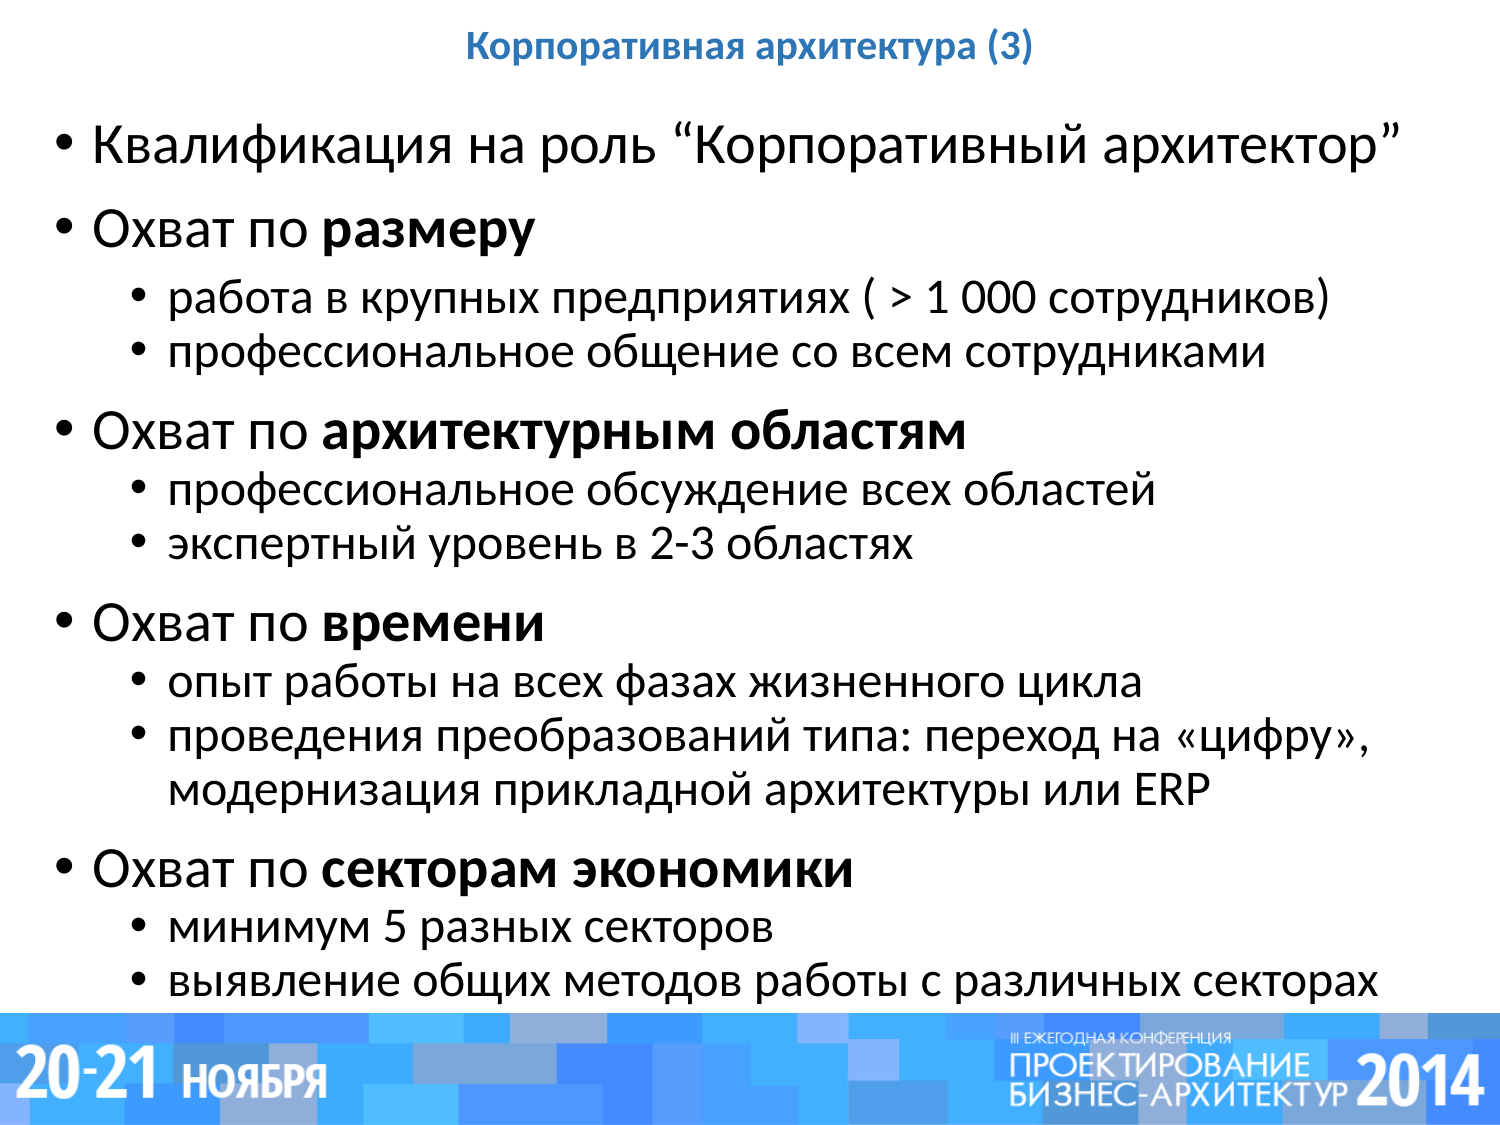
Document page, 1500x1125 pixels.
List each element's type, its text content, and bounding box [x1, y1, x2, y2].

title Корпоративная архитектура (3) [103, 6, 1397, 89]
picture [0, 1013, 1500, 1125]
list Квалификация на роль “Корпоративный архитектор” Охват по размеру работа в крупных предприятиях ( > 1 000 сотрудников) профессиональное общение со всем сотрудниками Охват по архитектурным областям профессиональное обсуждение всех областей экспертный уровень в 2-3 областях Охват по времени опыт работы на всех фазах жизненного цикла проведения преобразований типа: переход на «цифру», модернизация прикладной архитектуры или ERP Охват по секторам экономики минимум 5 разных секторов выявление общих методов работы с различных секторах [39, 105, 1465, 1014]
